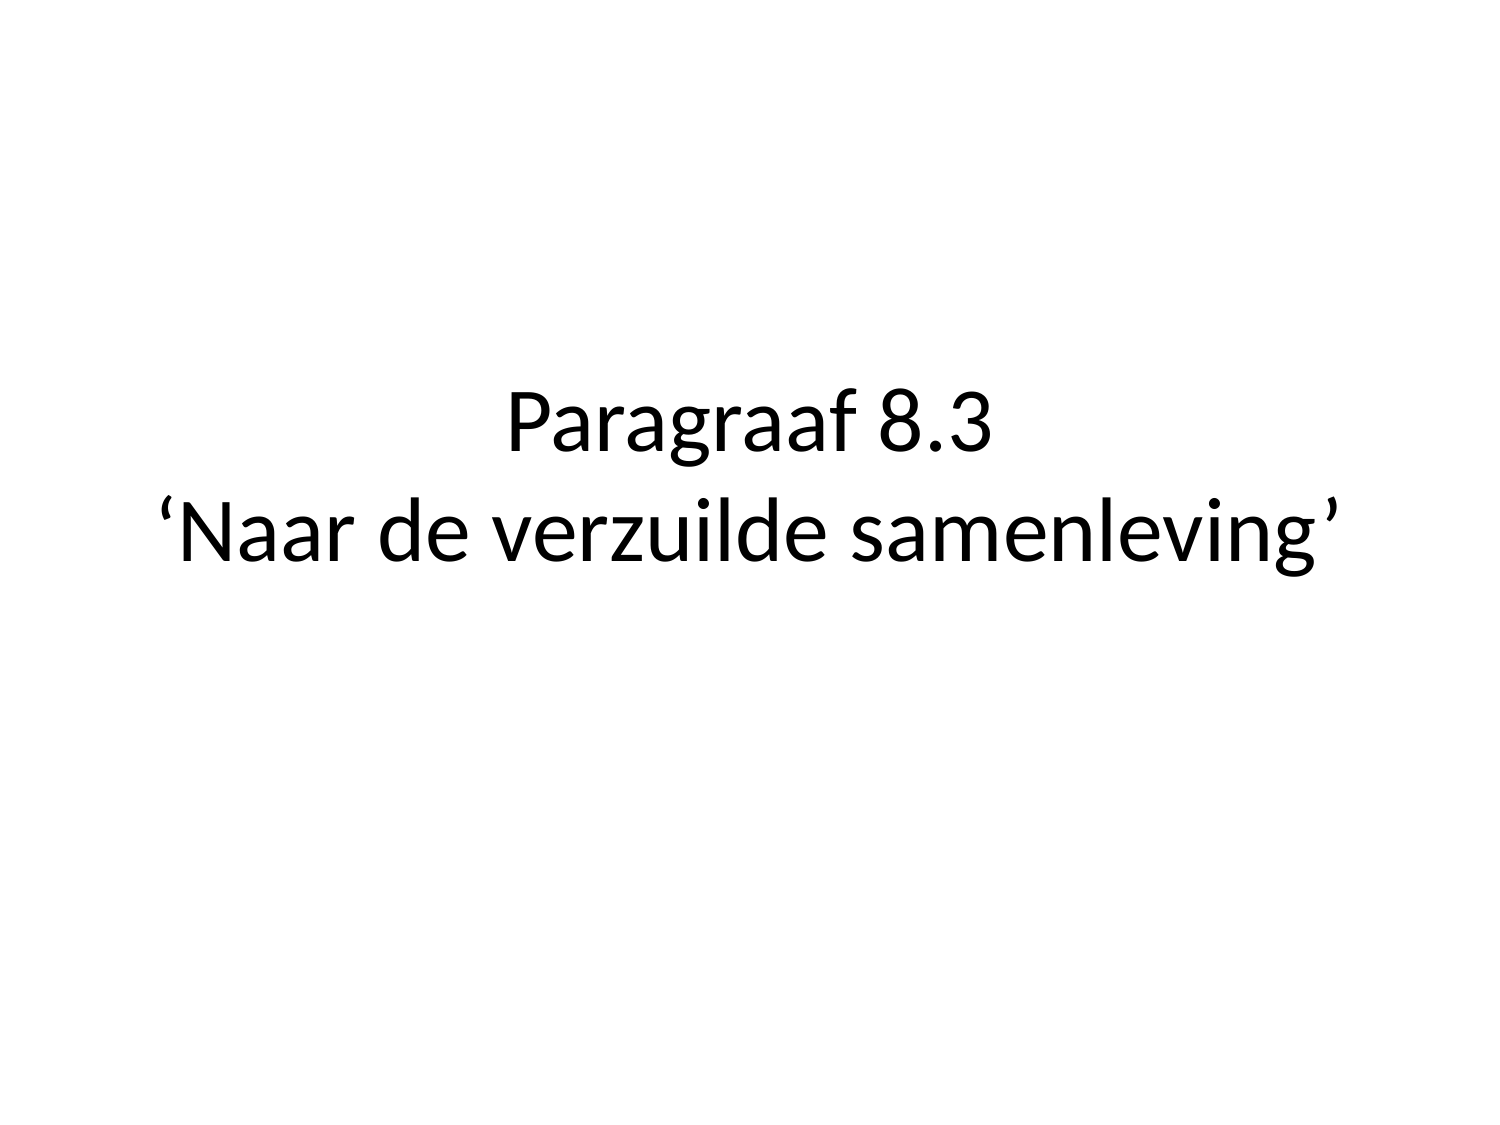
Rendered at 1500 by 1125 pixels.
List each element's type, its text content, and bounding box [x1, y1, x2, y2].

title Paragraaf 8.3 ‘Naar de verzuilde samenleving’ [112, 349, 1388, 591]
